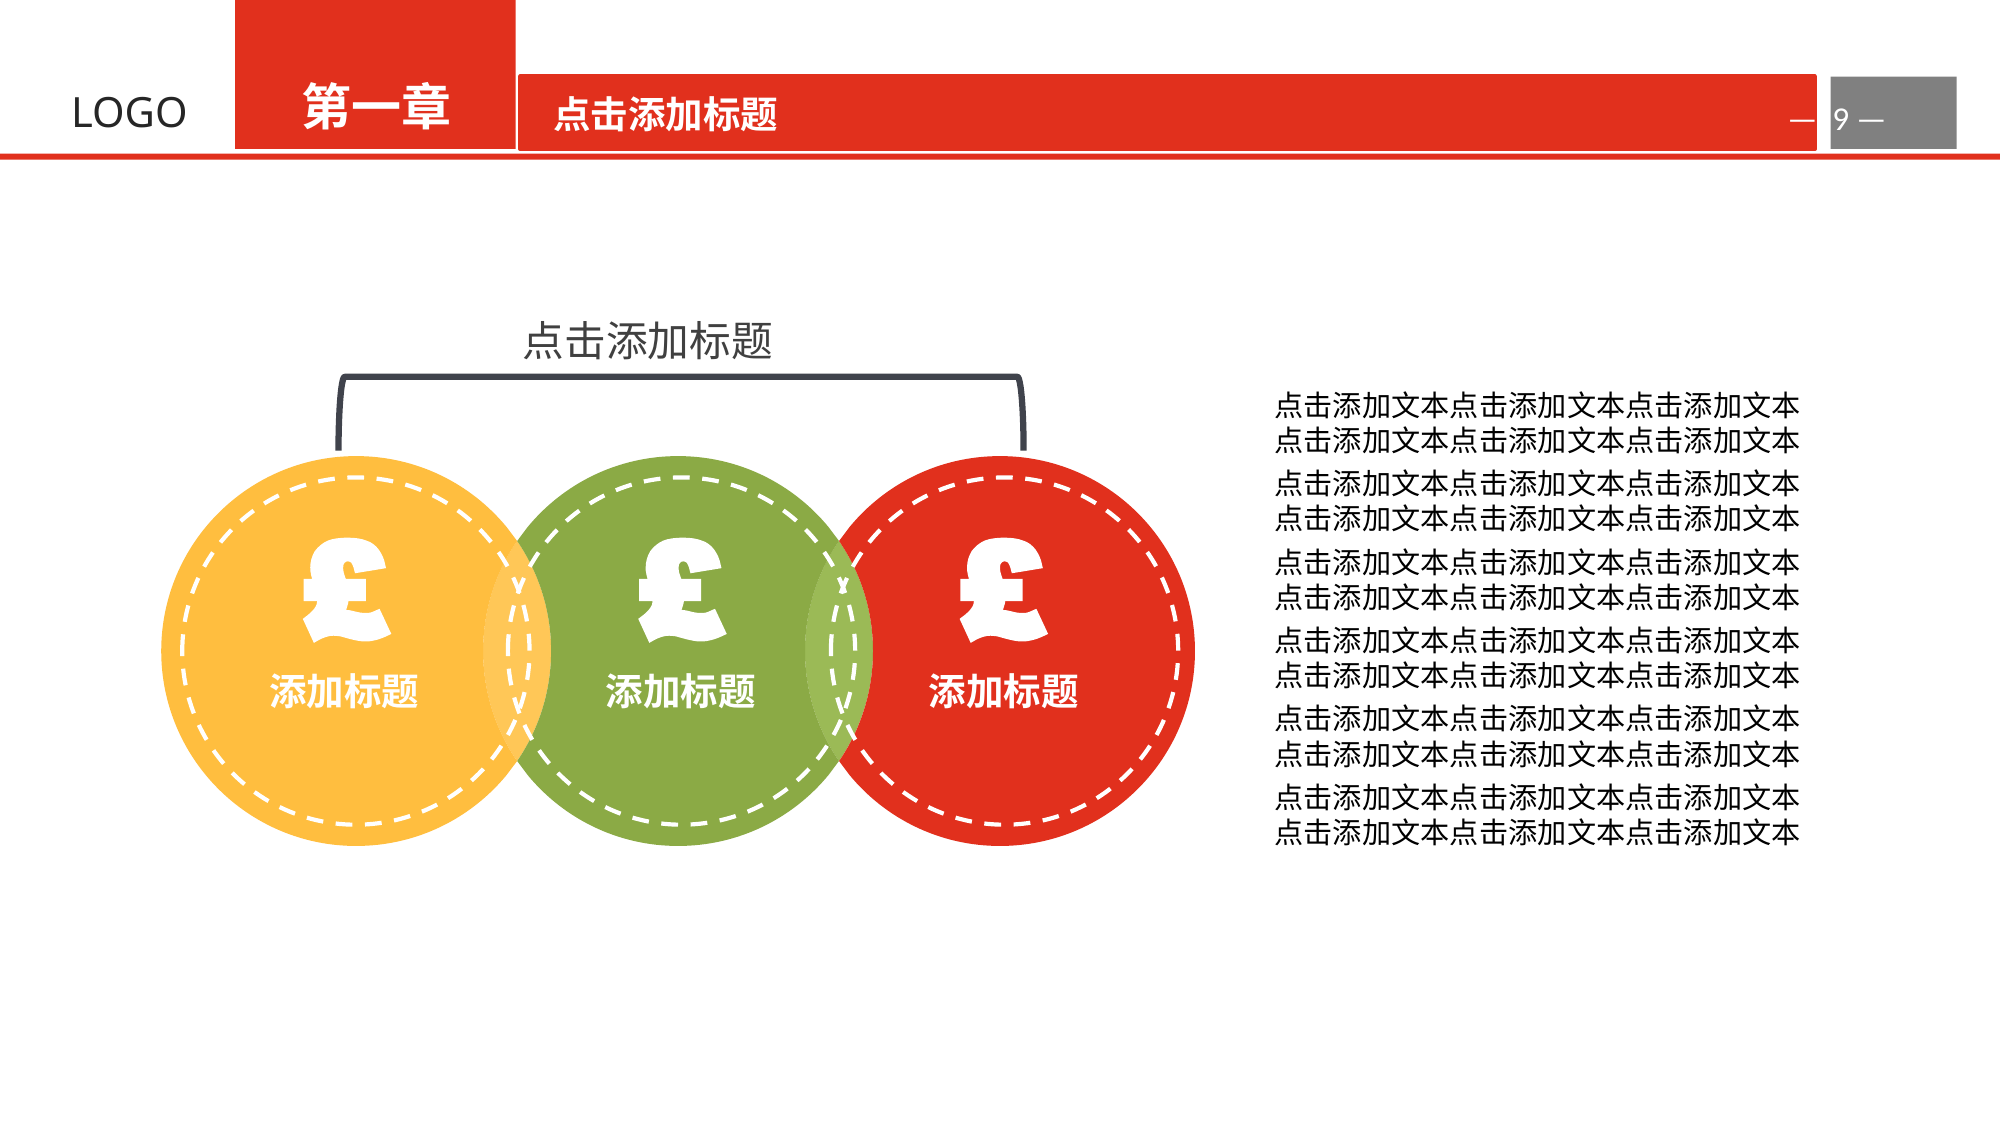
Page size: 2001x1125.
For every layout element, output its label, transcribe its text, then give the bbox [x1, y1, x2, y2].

text_box 点击添加标题 [507, 307, 875, 373]
text_box [337, 376, 1025, 451]
text_box 第一章 [270, 68, 483, 143]
text_box 点击添加文本点击添加文本点击添加文本点击添加文本点击添加文本点击添加文本 [1259, 458, 1839, 536]
text_box [518, 74, 1817, 151]
text_box — 9 — [1772, 89, 2000, 145]
text_box 点击添加文本点击添加文本点击添加文本点击添加文本点击添加文本点击添加文本 [1259, 693, 1839, 771]
text_box 点击添加标题 [538, 83, 811, 144]
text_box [160, 455, 1196, 847]
text_box [0, 152, 2000, 162]
text_box [1829, 74, 1959, 89]
text_box 点击添加文本点击添加文本点击添加文本点击添加文本点击添加文本点击添加文本 [1259, 379, 1839, 458]
text_box [233, 0, 518, 151]
text_box [1829, 145, 1959, 151]
text_box LOGO [19, 78, 203, 143]
text_box 点击添加文本点击添加文本点击添加文本点击添加文本点击添加文本点击添加文本 [1259, 771, 1839, 857]
text_box 点击添加文本点击添加文本点击添加文本点击添加文本点击添加文本点击添加文本 [1259, 615, 1839, 693]
text_box 点击添加文本点击添加文本点击添加文本点击添加文本点击添加文本点击添加文本 [1259, 536, 1839, 615]
